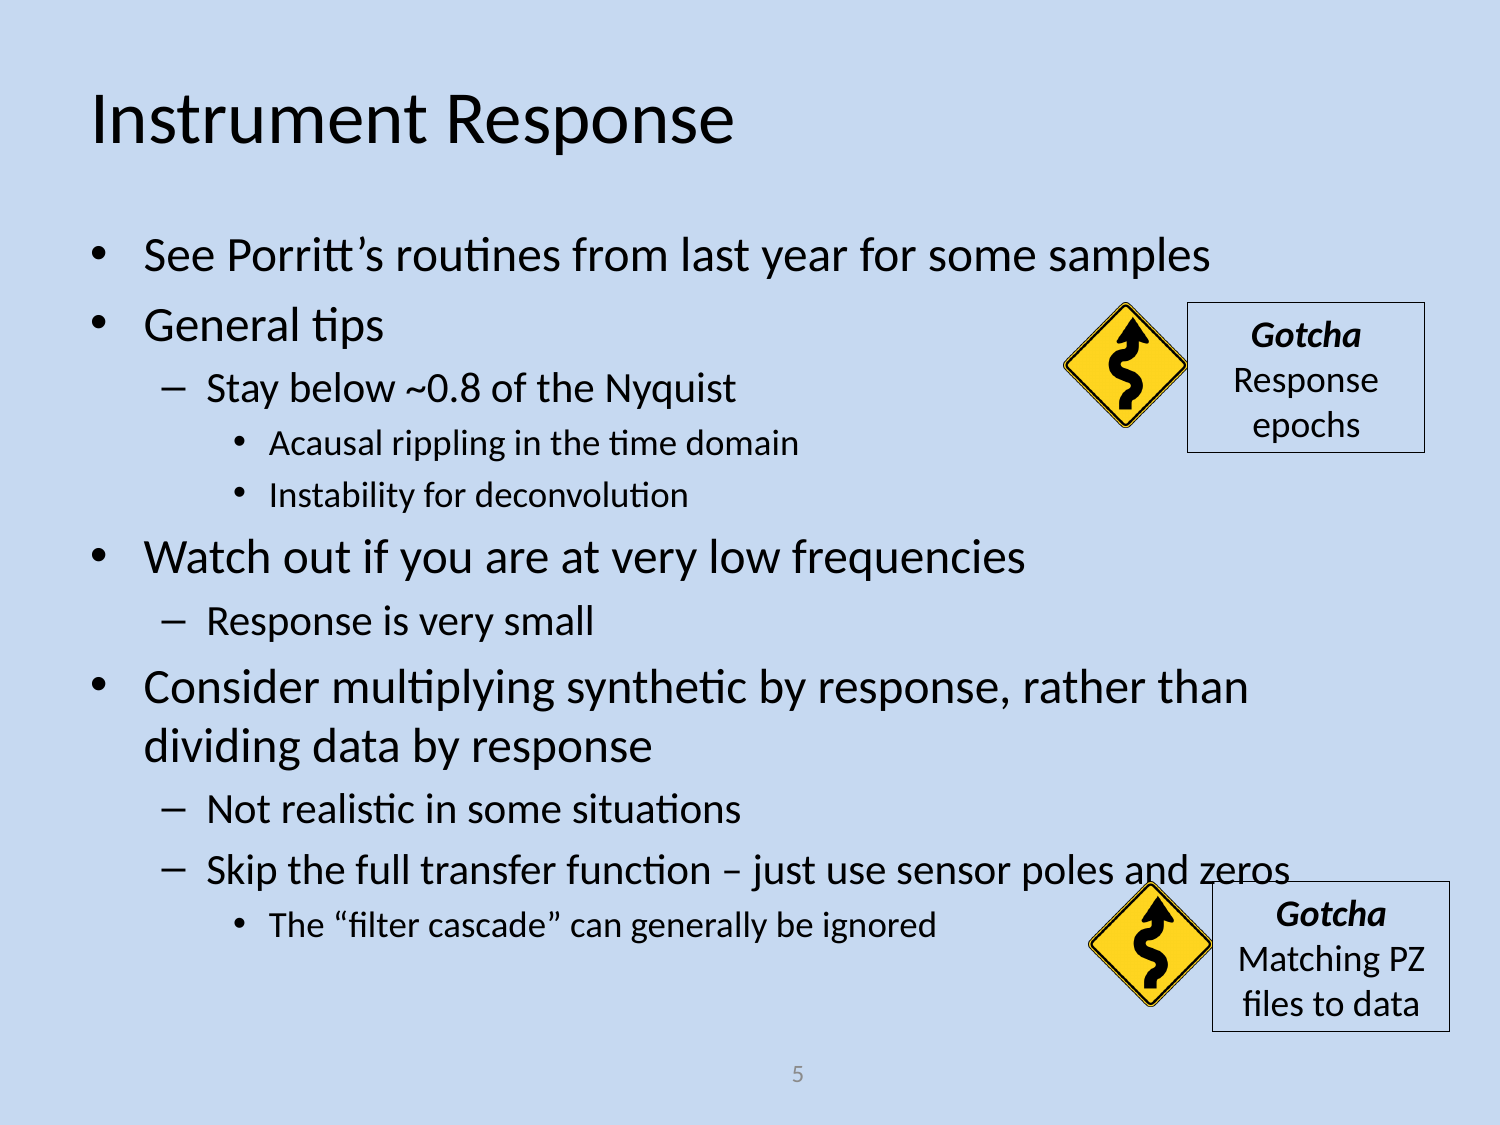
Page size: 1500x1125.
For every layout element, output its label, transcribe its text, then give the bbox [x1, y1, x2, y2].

text_box Gotcha Matching PZ files to data [1212, 881, 1450, 1032]
slide_number 5 [622, 1042, 973, 1103]
list See Porritt’s routines from last year for some samples General tips Stay below ~0.8 of the Nyquist Acausal rippling in the time domain Instability for deconvolution Watch out if you are at very low frequencies Response is very small Consider multiplying synthetic by response, rather than dividing data by response Not realistic in some situations Skip the full transfer function – just use sensor poles and zeros The “filter cascade” can generally be ignored [75, 215, 1425, 958]
title Instrument Response [75, 45, 1425, 182]
picture [1088, 881, 1214, 1007]
picture [1063, 302, 1189, 428]
text_box Gotcha Response epochs [1187, 302, 1425, 453]
